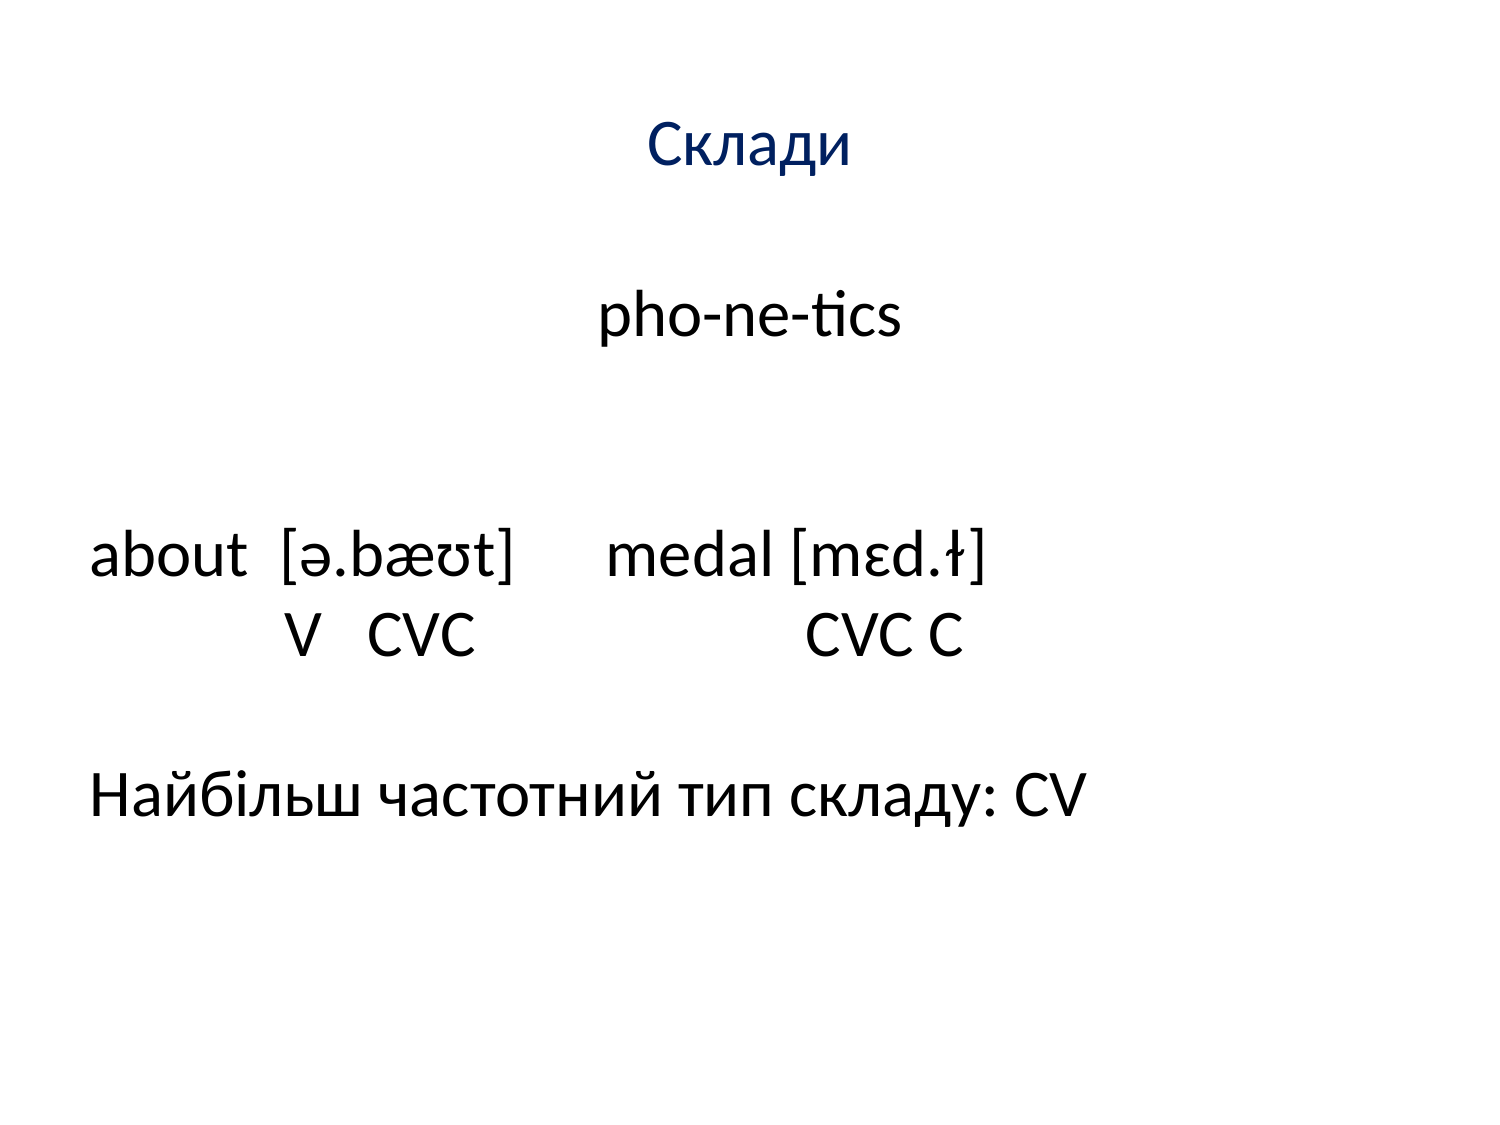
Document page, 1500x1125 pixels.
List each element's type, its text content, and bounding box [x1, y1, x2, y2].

text_box pho-ne-tics about [ǝ.bæʊt] medal [mɛd.ɫ] V CVC CVC C Найбільш частотний тип складу: CV [75, 262, 1425, 1005]
text_box Склади [75, 45, 1425, 233]
